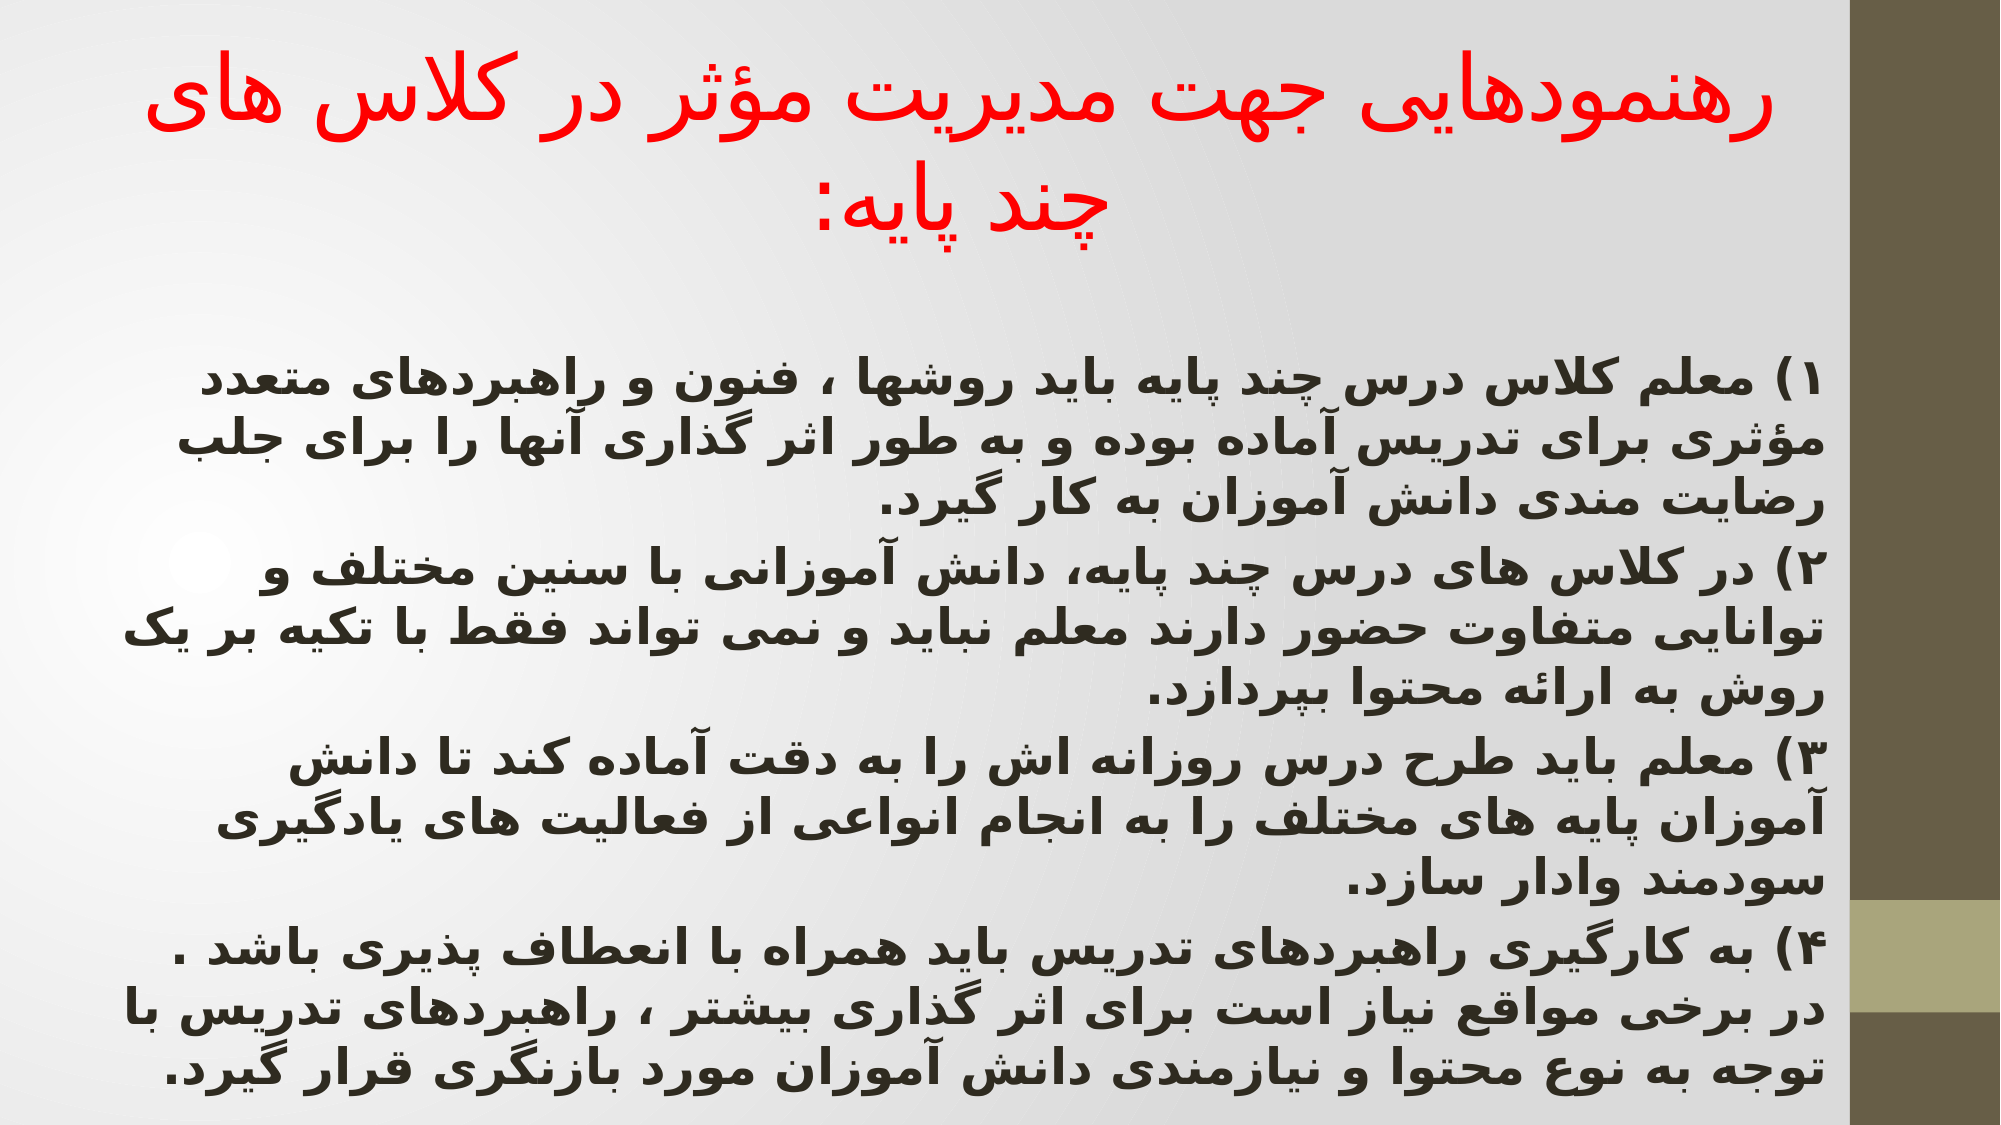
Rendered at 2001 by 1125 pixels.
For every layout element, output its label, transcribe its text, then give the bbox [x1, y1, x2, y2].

title رهنمودهایی جهت مدیریت مؤثر در کلاس های چند پایه: [99, 45, 1823, 233]
list ۱) معلم کلاس درس چند پایه باید روشها ، فنون و راهبردهای متعدد مؤثری برای تدریس آماده بوده و به طور اثر گذاری آنها را برای جلب رضایت مندی دانش آموزان به کار گیرد. ۲) در کلاس های درس چند پایه، دانش آموزانی با سنین مختلف و توانایی متفاوت حضور دارند معلم نباید و نمی تواند فقط با تکیه بر یک روش به ارائه محتوا بپردازد. ۳) معلم باید طرح درس روزانه اش را به دقت آماده کند تا دانش آموزان پایه های مختلف را به انجام انواعی از فعالیت های یادگیری سودمند وادار سازد. ۴) به کارگیری راهبردهای تدریس باید همراه با انعطاف پذیری باشد . در برخی مواقع نیاز است برای اثر گذاری بیشتر ، راهبردهای تدریس با توجه به نوع محتوا و نیازمندی دانش آموزان مورد بازنگری قرار گیرد. [106, 336, 1843, 1025]
